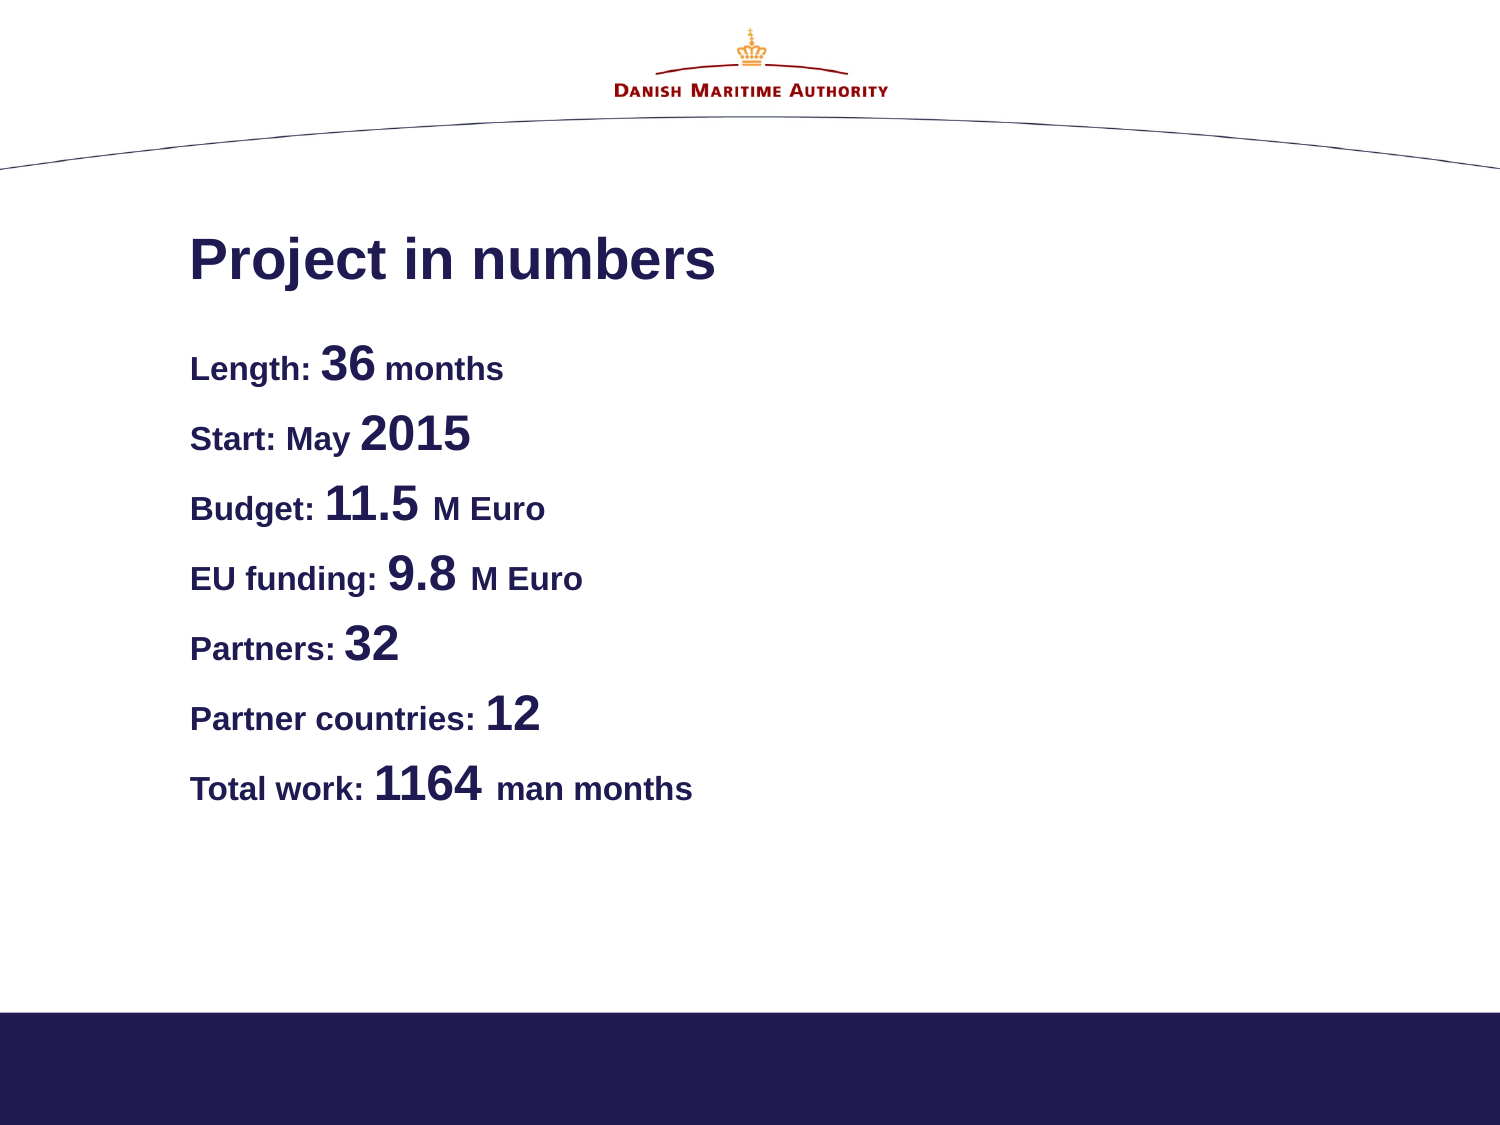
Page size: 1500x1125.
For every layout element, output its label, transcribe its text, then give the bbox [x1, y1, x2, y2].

title Project in numbers [174, 224, 1388, 288]
picture [0, 28, 1500, 184]
list Length: 36 months Start: May 2015 Budget: 11.5 M Euro EU funding: 9.8 M Euro Partners: 32 Partner countries: 12 Total work: 1164 man months [174, 322, 1388, 988]
